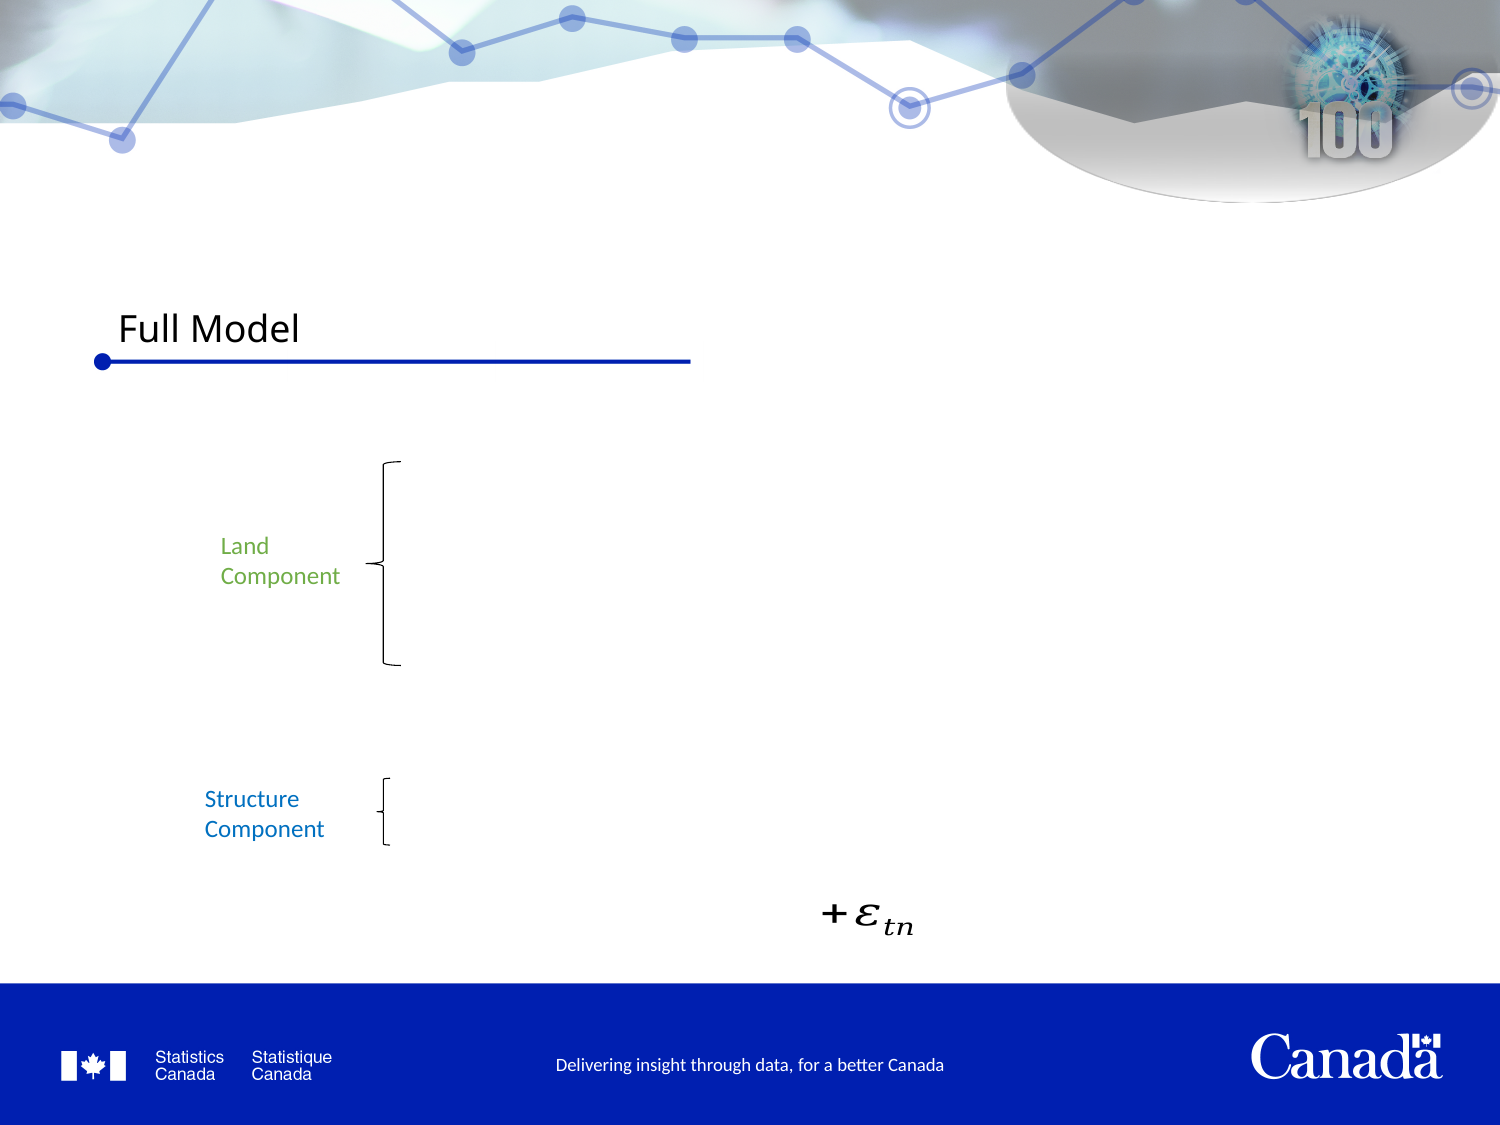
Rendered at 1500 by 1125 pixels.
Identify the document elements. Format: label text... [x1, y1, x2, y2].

title Full Model [103, 212, 1397, 360]
picture [0, 0, 1500, 1125]
text_box Structure Component [190, 775, 350, 851]
text_box Land Component [206, 522, 366, 597]
text_box [376, 777, 391, 846]
text_box [366, 461, 401, 667]
